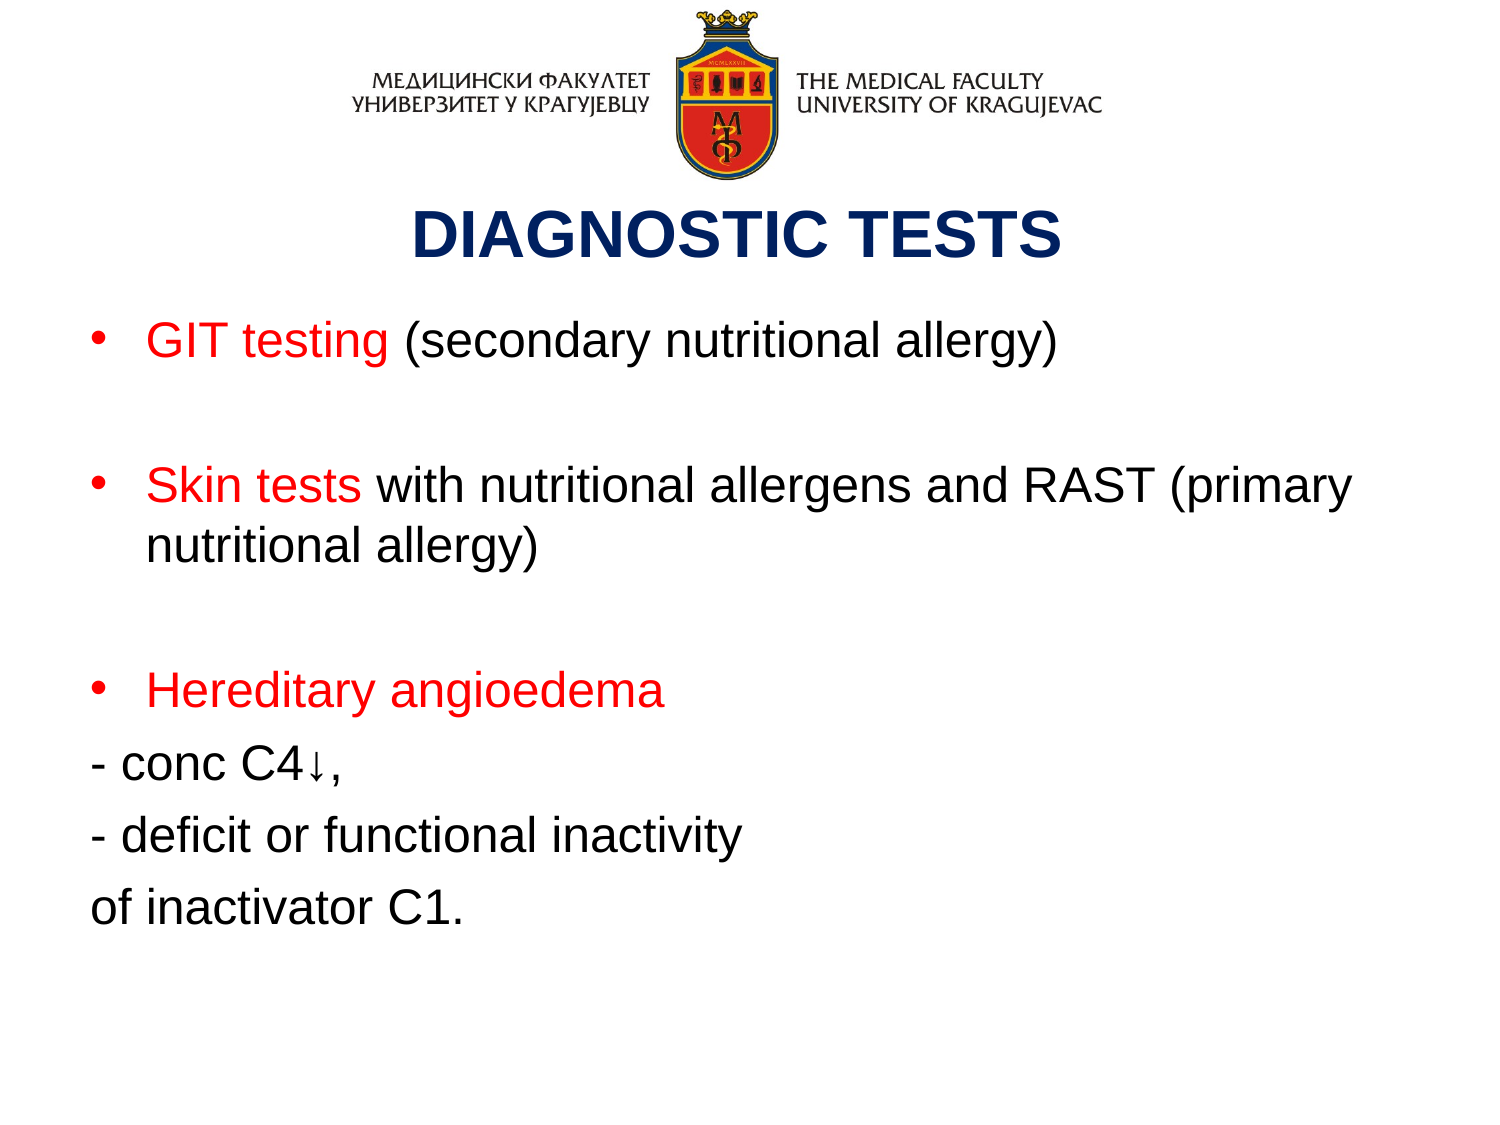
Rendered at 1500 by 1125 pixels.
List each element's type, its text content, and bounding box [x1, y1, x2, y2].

text_box GIT testing (secondary nutritional allergy) Skin tests with nutritional allergens and RAST (primary nutritional allergy) Hereditary angioedema - conc C4↓, - deficit or functional inactivity of inactivator C1. [74, 299, 1425, 1043]
text_box DIAGNOSTIC TESTS [62, 137, 1413, 325]
picture [328, 0, 1125, 137]
